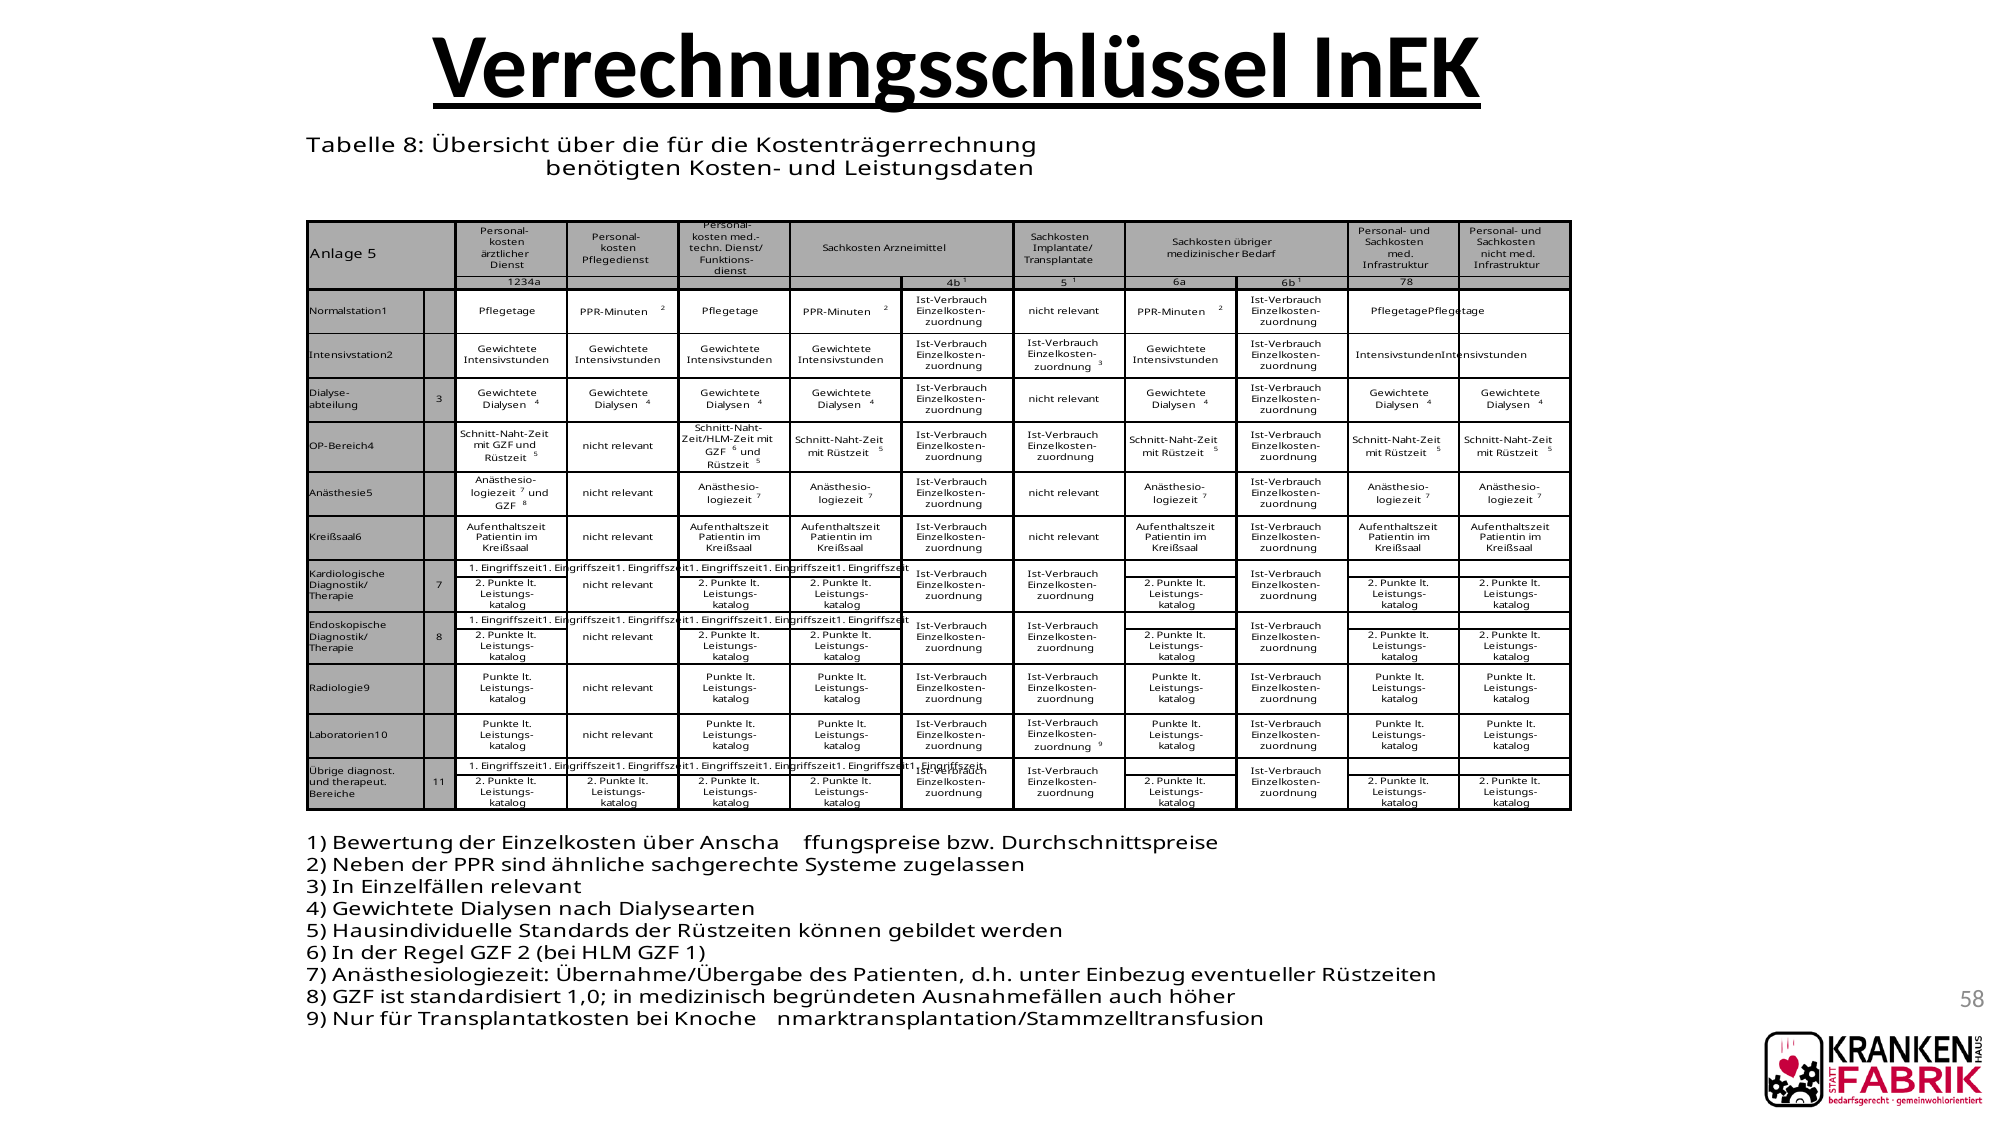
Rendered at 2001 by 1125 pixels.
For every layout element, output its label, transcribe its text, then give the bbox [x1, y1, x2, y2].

title Verrechnungsschlüssel InEK [94, 0, 1820, 155]
picture [1746, 1028, 2000, 1125]
slide_number 58 [1620, 968, 2000, 1028]
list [224, 114, 1620, 1063]
